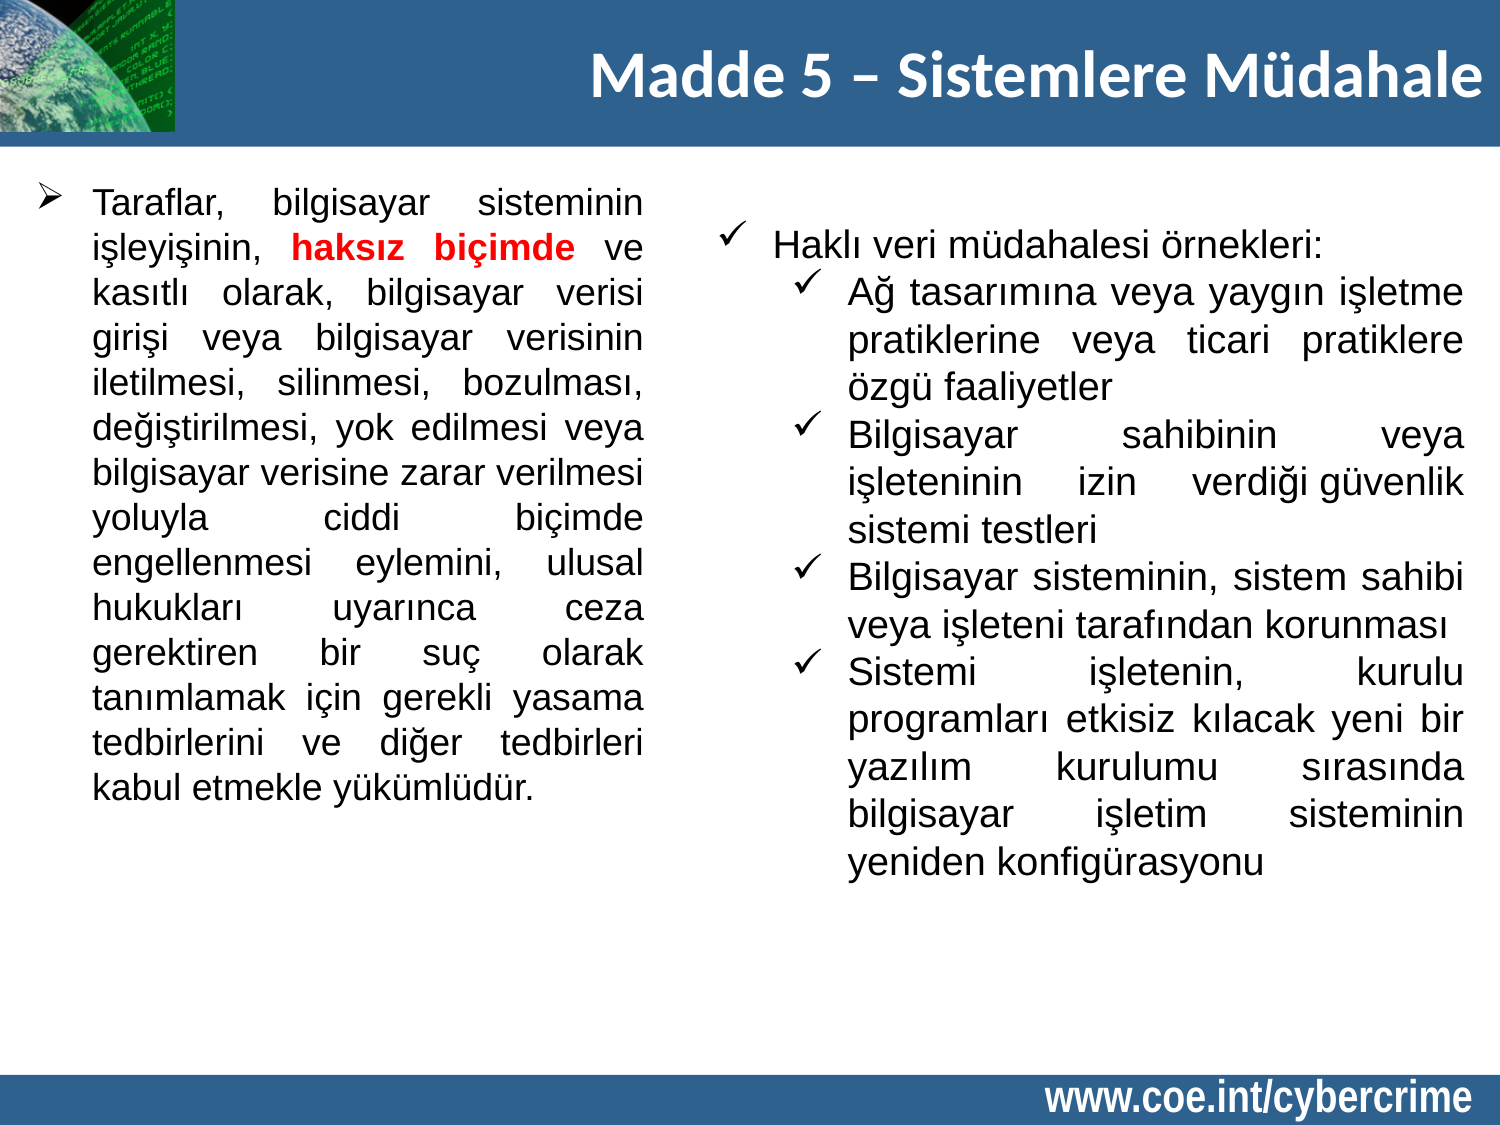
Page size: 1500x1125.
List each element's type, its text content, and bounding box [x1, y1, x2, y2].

text_box Madde 5 – Sistemlere Müdahale [0, 0, 1500, 149]
text_box Taraflar, bilgisayar sisteminin işleyişinin, haksız biçimde ve kasıtlı olarak, bilgisayar verisi girişi veya bilgisayar verisinin iletilmesi, silinmesi, bozulması, değiştirilmesi, yok edilmesi veya bilgisayar verisine zarar verilmesi yoluyla ciddi biçimde engellenmesi eylemini, ulusal hukukları uyarınca ceza gerektiren bir suç olarak tanımlamak için gerekli yasama tedbirlerini ve diğer tedbirleri kabul etmekle yükümlüdür. [20, 170, 659, 861]
text_box www.coe.int/cybercrime [1030, 1059, 1500, 1125]
text_box [0, 1073, 1030, 1125]
text_box Haklı veri müdahalesi örnekleri: Ağ tasarımına veya yaygın işletme pratiklerine veya ticari pratiklere özgü faaliyetler Bilgisayar sahibinin veya işleteninin izin verdiği güvenlik sistemi testleri Bilgisayar sisteminin, sistem sahibi veya işleteni tarafından korunması Sistemi işletenin, kurulu programları etkisiz kılacak yeni bir yazılım kurulumu sırasında bilgisayar işletim sisteminin yeniden konfigürasyonu [701, 211, 1480, 891]
picture [0, 0, 175, 132]
